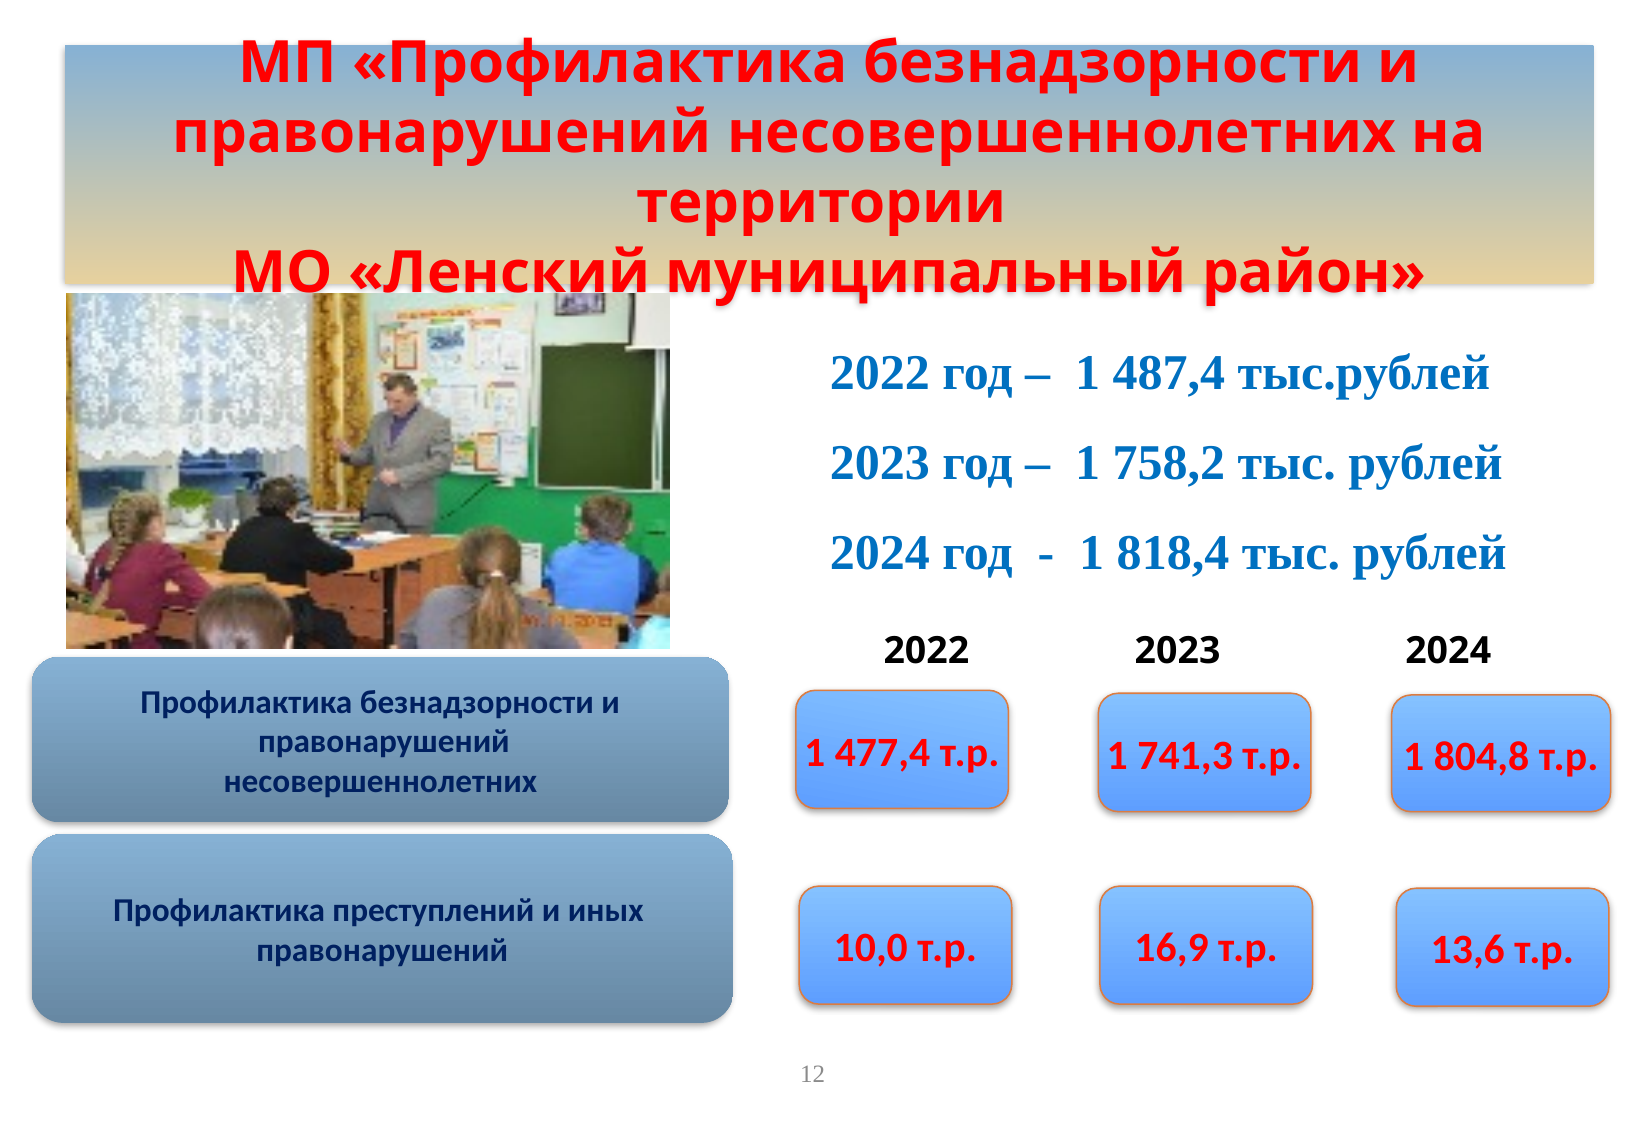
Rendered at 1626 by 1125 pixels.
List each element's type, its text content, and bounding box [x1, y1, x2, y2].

text_box Профилактика преступлений и иных правонарушений [31, 834, 734, 1023]
text_box 13,6 т.р. [1395, 887, 1610, 1008]
text_box 16,9 т.р. [1099, 885, 1314, 1005]
text_box 1 741,3 т.р. [1097, 692, 1312, 813]
text_box 2022 2023 2024 [773, 618, 1584, 679]
title МП «Профилактика безнадзорности и правонарушений несовершеннолетних на территории МО «Ленский муниципальный район» [65, 45, 1594, 284]
slide_number 12 [555, 1042, 1070, 1103]
text_box 10,0 т.р. [798, 885, 1013, 1005]
text_box 2022 год – 1 487,4 тыс.рублей 2023 год – 1 758,2 тыс. рублей 2024 год - 1 818,4 тыс. рублей [815, 341, 1560, 607]
text_box Профилактика безнадзорности и правонарушений несовершеннолетних [31, 656, 730, 823]
text_box 1 804,8 т.р. [1390, 694, 1612, 813]
text_box 1 477,4 т.р. [795, 689, 1010, 810]
picture [66, 293, 671, 649]
